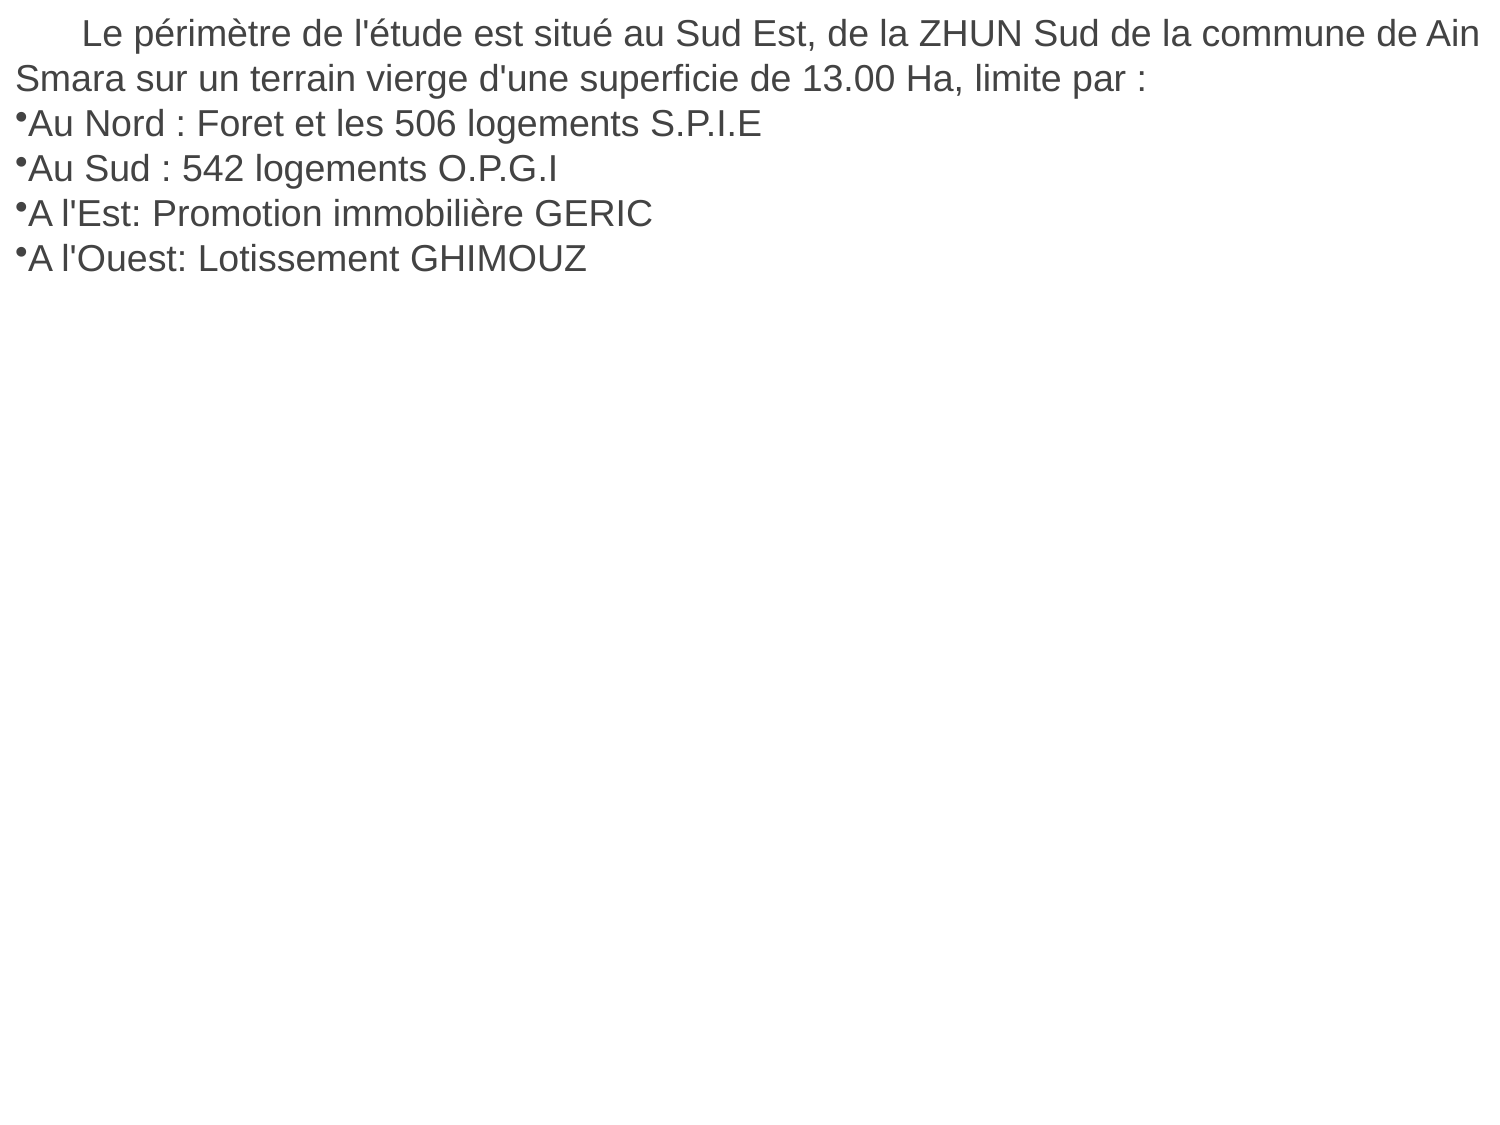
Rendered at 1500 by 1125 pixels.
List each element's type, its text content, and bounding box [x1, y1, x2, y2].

text_box Le périmètre de l'étude est situé au Sud Est, de la ZHUN Sud de la commune de Ain Smara sur un terrain vierge d'une superficie de 13.00 Ha, limite par : Au Nord : Foret et les 506 logements S.P.I.E Au Sud : 542 logements O.P.G.I A l'Est: Promotion immobilière GERIC A l'Ouest: Lotissement GHIMOUZ [0, 1, 1500, 287]
